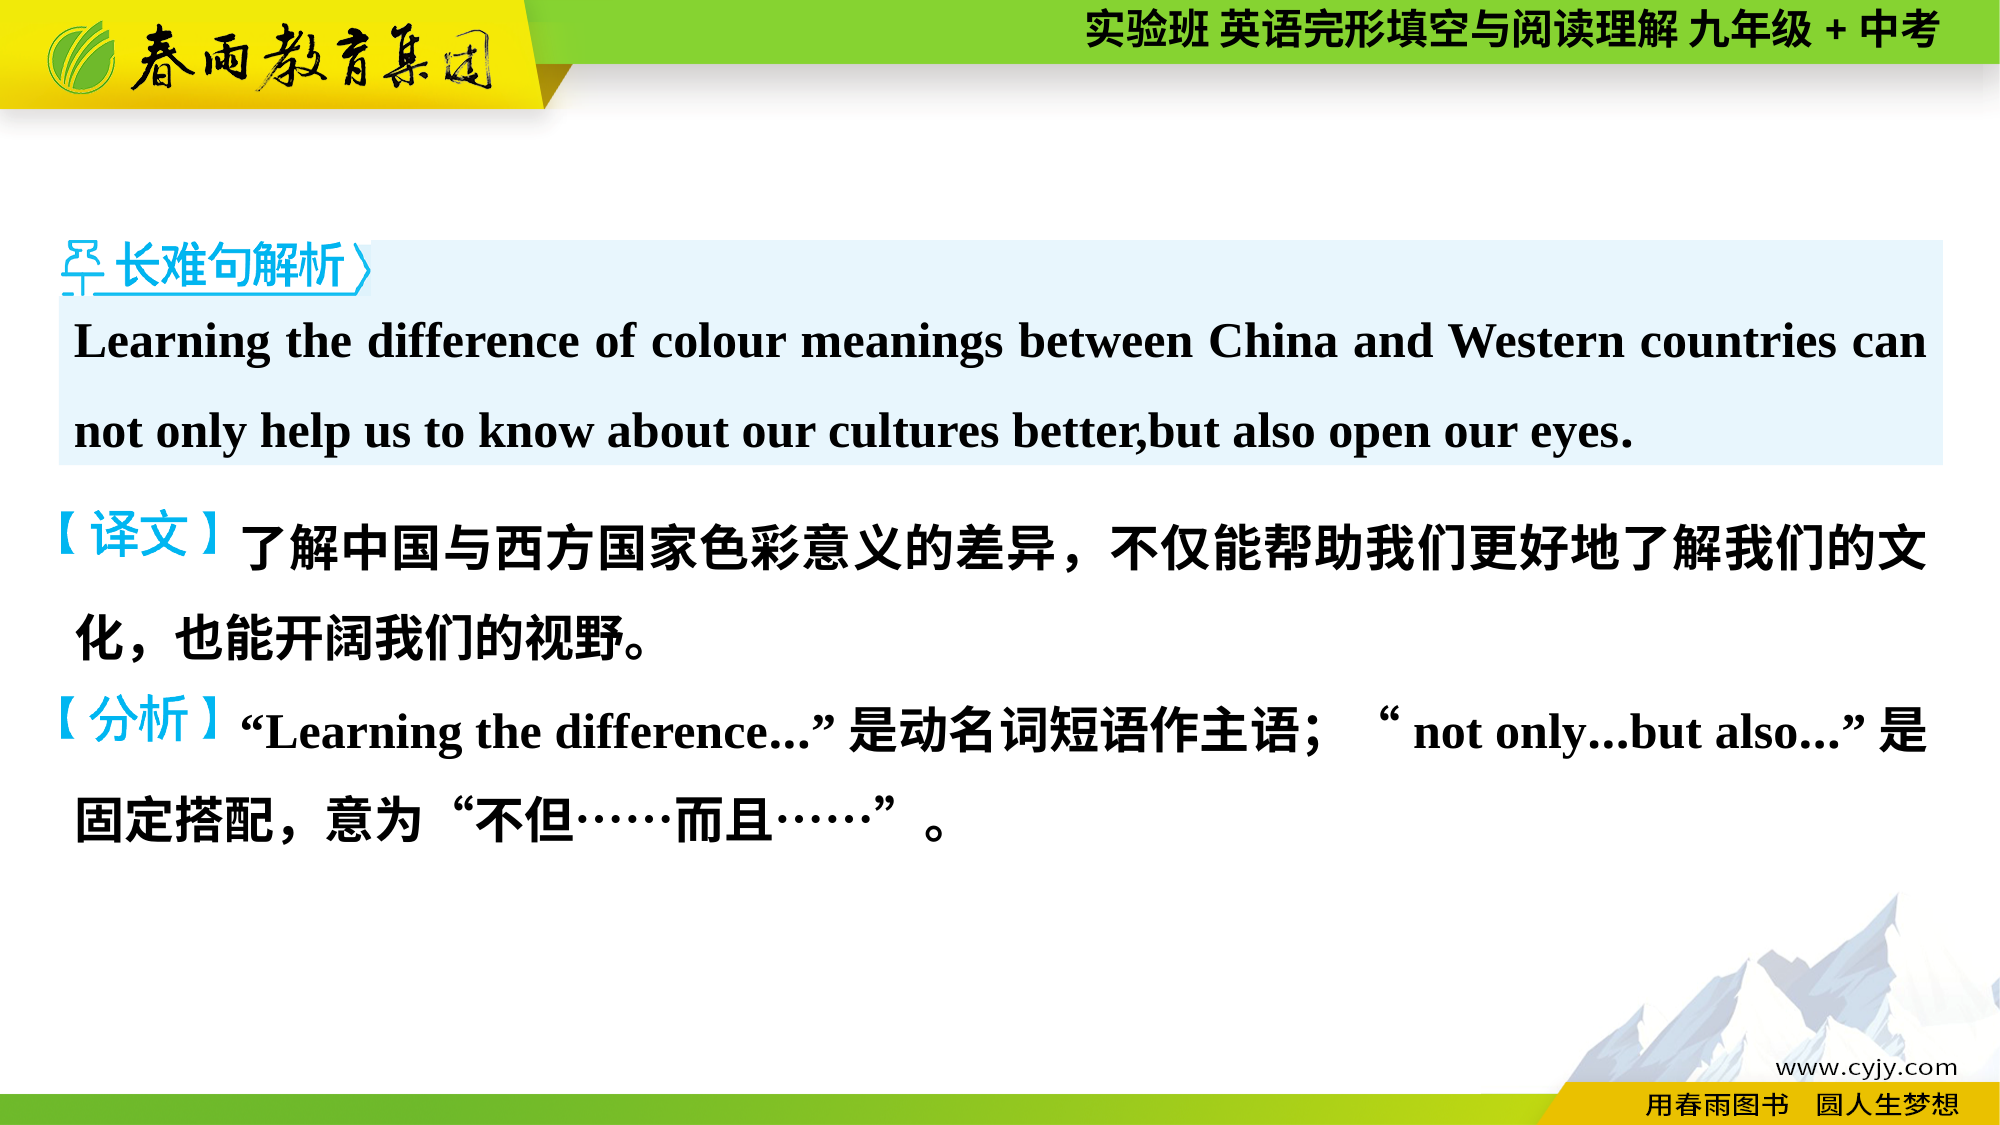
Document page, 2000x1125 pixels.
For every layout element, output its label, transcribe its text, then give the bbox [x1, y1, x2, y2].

list 了解中国与西方国家色彩意义的差异，不仅能帮助我们更好地了解我们的文化，也能开阔我们的视野。 [59, 478, 1944, 660]
text_box “Learning the difference...”是动名词短语作主语；“not only...but also...”是固定搭配，意为“不但……而且……”。 [59, 660, 1944, 856]
text_box Learning the difference of colour meanings between China and Western countries can not only help us to know about our cultures better,but also open our eyes. [58, 240, 1943, 466]
picture [0, 0, 2000, 1125]
